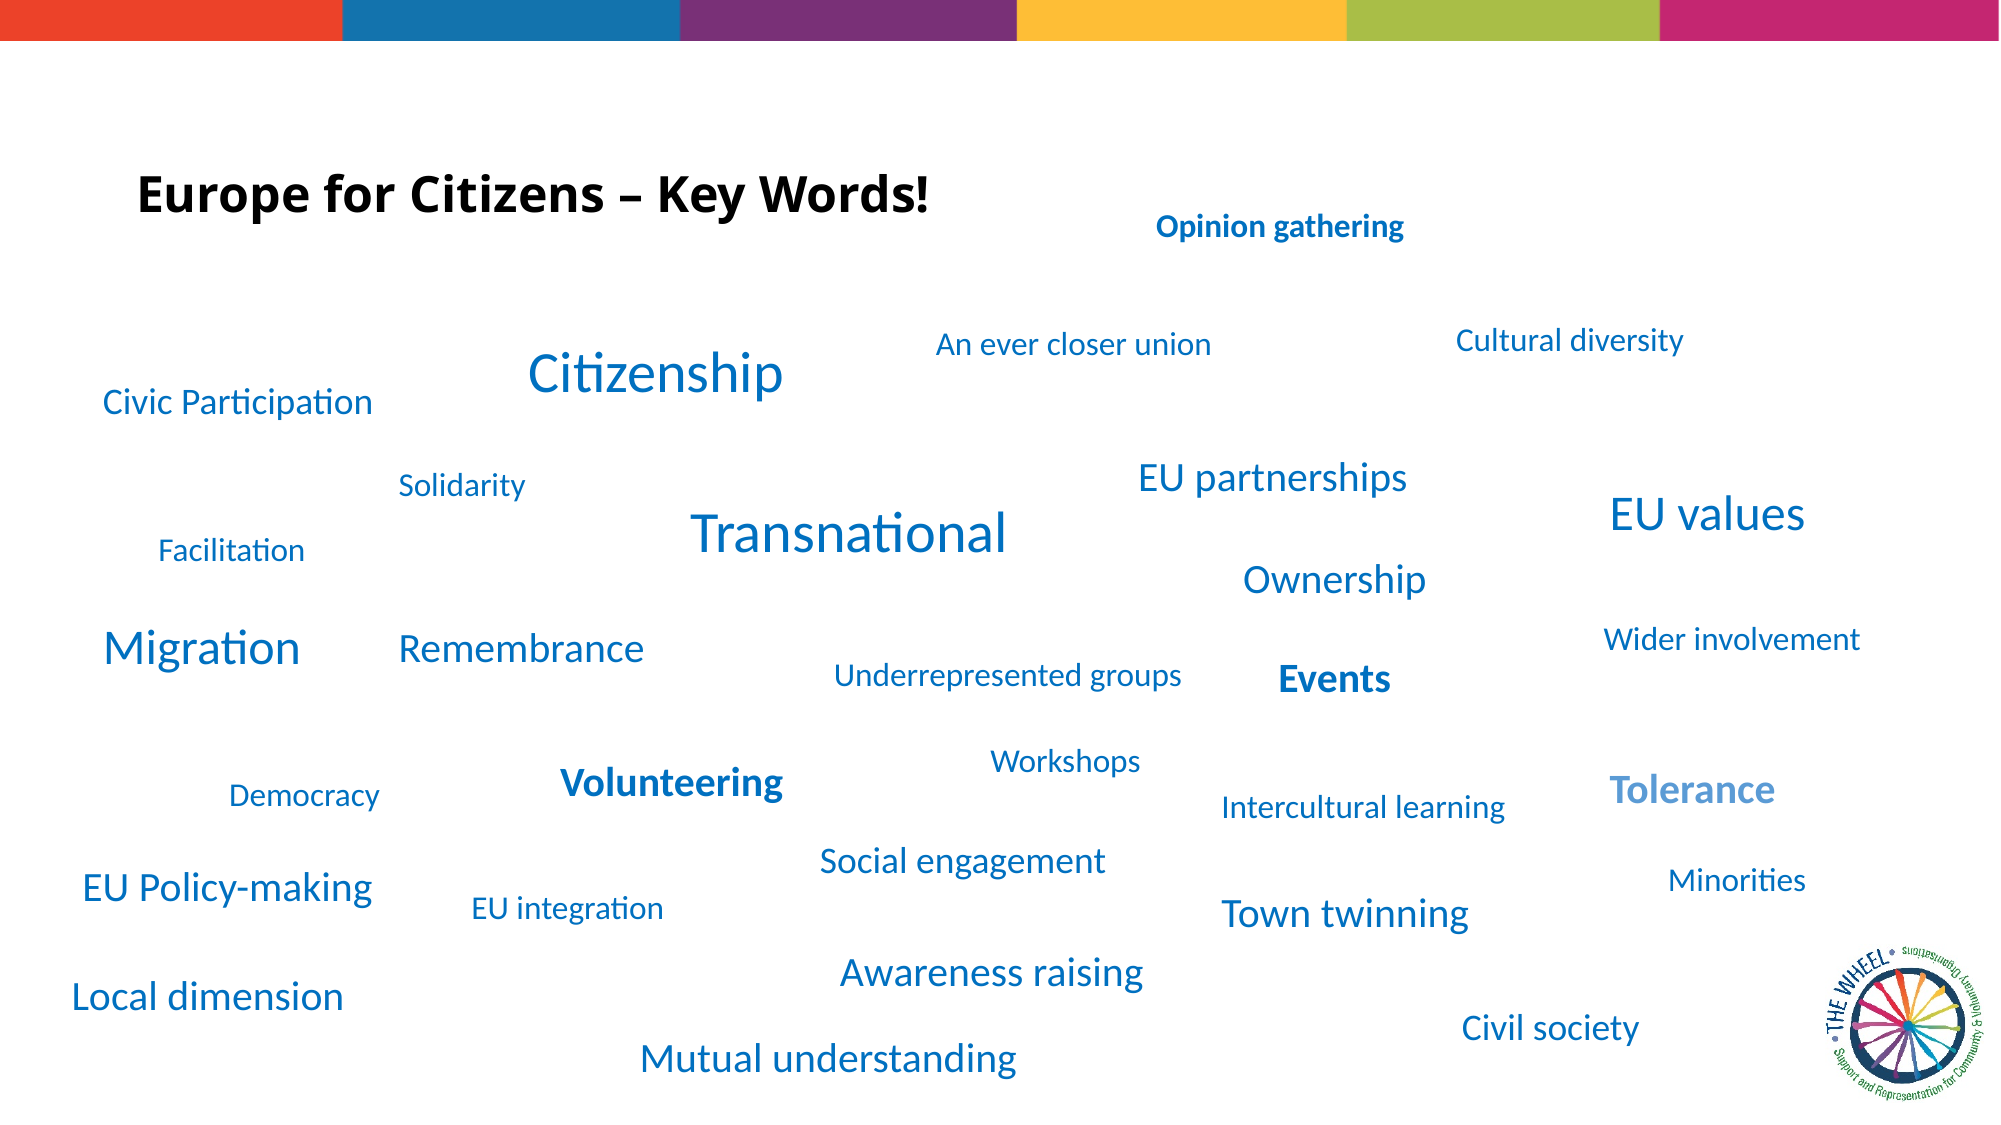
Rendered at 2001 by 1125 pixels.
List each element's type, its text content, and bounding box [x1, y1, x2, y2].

text_box Underrepresented groups [819, 646, 1256, 701]
text_box EU integration [456, 878, 752, 934]
text_box Minorities [1653, 850, 1957, 906]
text_box Workshops [975, 731, 1271, 787]
text_box Tolerance [1594, 754, 1891, 819]
text_box Mutual understanding [624, 1023, 1077, 1088]
text_box Cultural diversity [1441, 310, 1737, 366]
text_box Town twinning [1206, 878, 1502, 944]
text_box EU values [1594, 472, 1891, 548]
text_box EU Policy-making [67, 851, 434, 917]
text_box Migration [88, 606, 423, 682]
text_box Awareness raising [825, 937, 1256, 1003]
text_box Social engagement [805, 828, 1131, 889]
picture [1825, 944, 1984, 1103]
text_box Wider involvement [1588, 609, 1885, 665]
title Europe for Citizens – Key Words! [121, 137, 1420, 256]
text_box Civil society [1447, 995, 1743, 1055]
text_box EU partnerships [1123, 442, 1502, 508]
text_box An ever closer union [921, 315, 1264, 370]
text_box Volunteering [545, 746, 841, 812]
picture [0, 0, 2000, 41]
text_box Citizenship [514, 326, 1027, 412]
text_box Democracy [214, 766, 510, 821]
text_box Solidarity [383, 455, 718, 511]
text_box Ownership [1228, 544, 1524, 609]
text_box Local dimension [56, 960, 433, 1026]
text_box Facilitation [143, 520, 439, 576]
text_box Transnational [675, 486, 1077, 572]
text_box Intercultural learning [1206, 777, 1561, 833]
text_box Events [1263, 642, 1628, 708]
text_box Civic Participation [88, 369, 461, 430]
text_box Opinion gathering [1141, 196, 1484, 252]
text_box Remembrance [423, 613, 680, 679]
